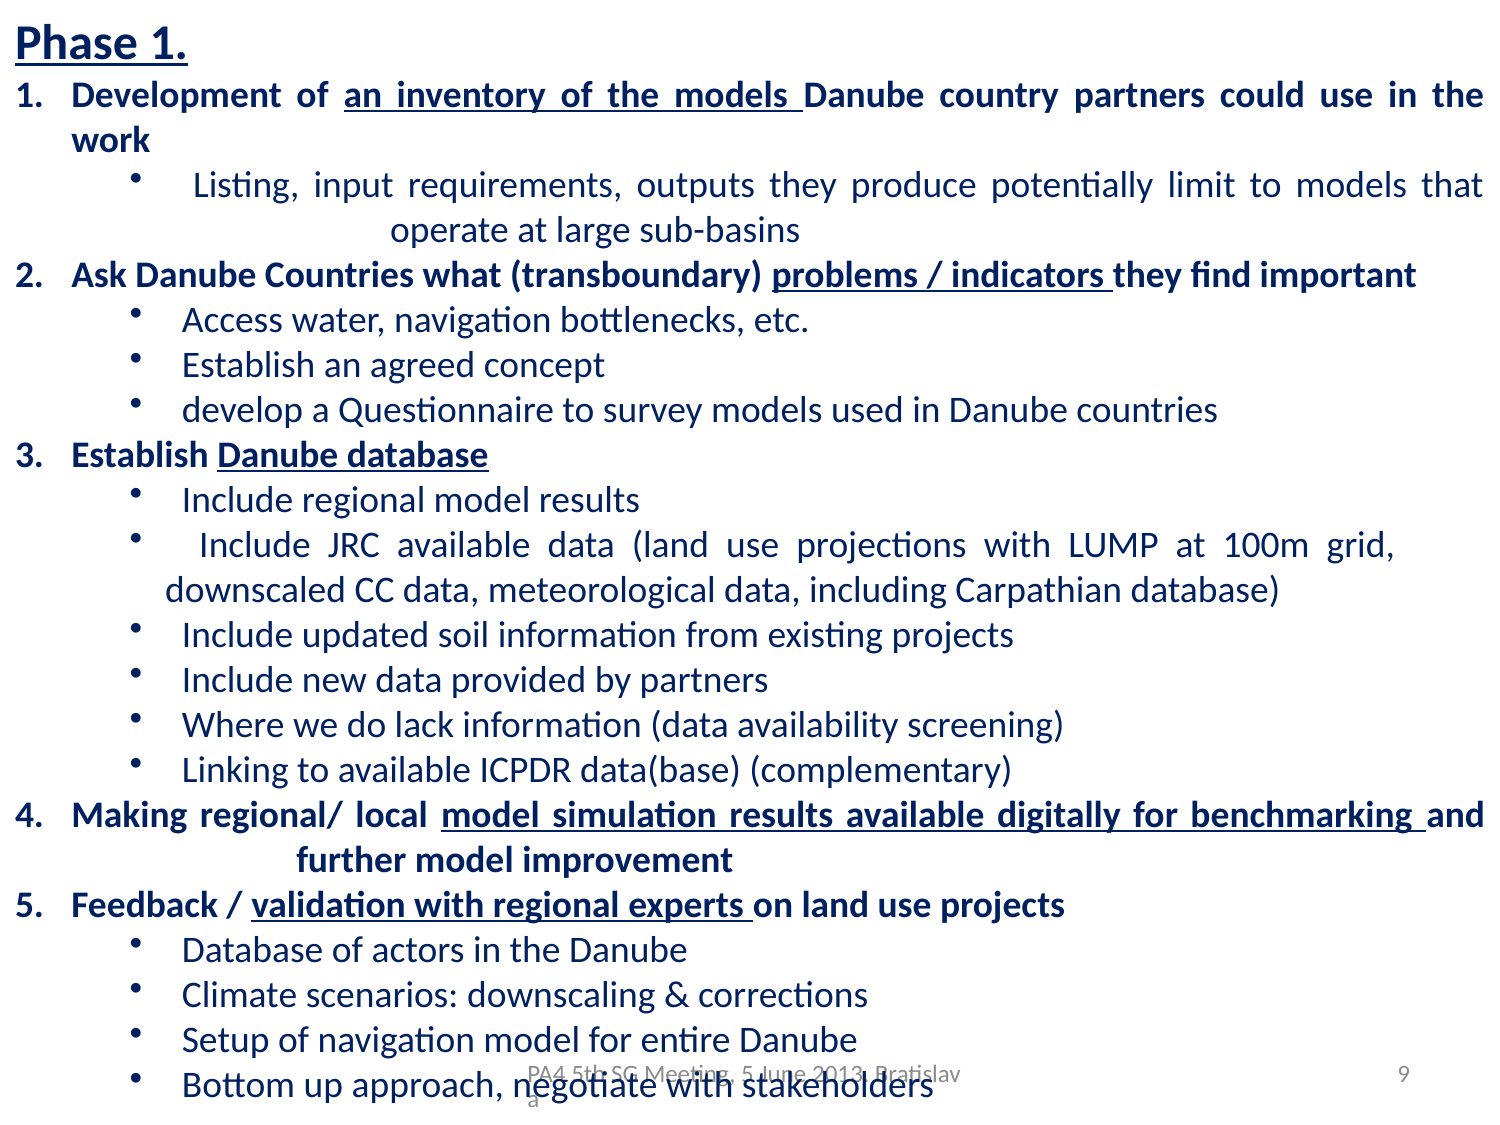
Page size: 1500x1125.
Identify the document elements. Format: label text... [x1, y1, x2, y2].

footer PA4 5th SG Meeting, 5 June 2013. Bratislava [512, 1042, 988, 1103]
text_box Phase 1. Development of an inventory of the models Danube country partners could use in the work Listing, input requirements, outputs they produce potentially limit to models that operate at large sub-basins Ask Danube Countries what (transboundary) problems / indicators they find important Access water, navigation bottlenecks, etc. Establish an agreed concept develop a Questionnaire to survey models used in Danube countries Establish Danube database Include regional model results Include JRC available data (land use projections with LUMP at 100m grid, downscaled CC data, meteorological data, including Carpathian database) Include updated soil information from existing projects Include new data provided by partners Where we do lack information (data availability screening) Linking to available ICPDR data(base) (complementary) Making regional/ local model simulation results available digitally for benchmarking and further model improvement Feedback / validation with regional experts on land use projects Database of actors in the Danube Climate scenarios: downscaling & corrections Setup of navigation model for entire Danube Bottom up approach, negotiate with stakeholders [0, 2, 1500, 1113]
slide_number 9 [1074, 1042, 1425, 1103]
